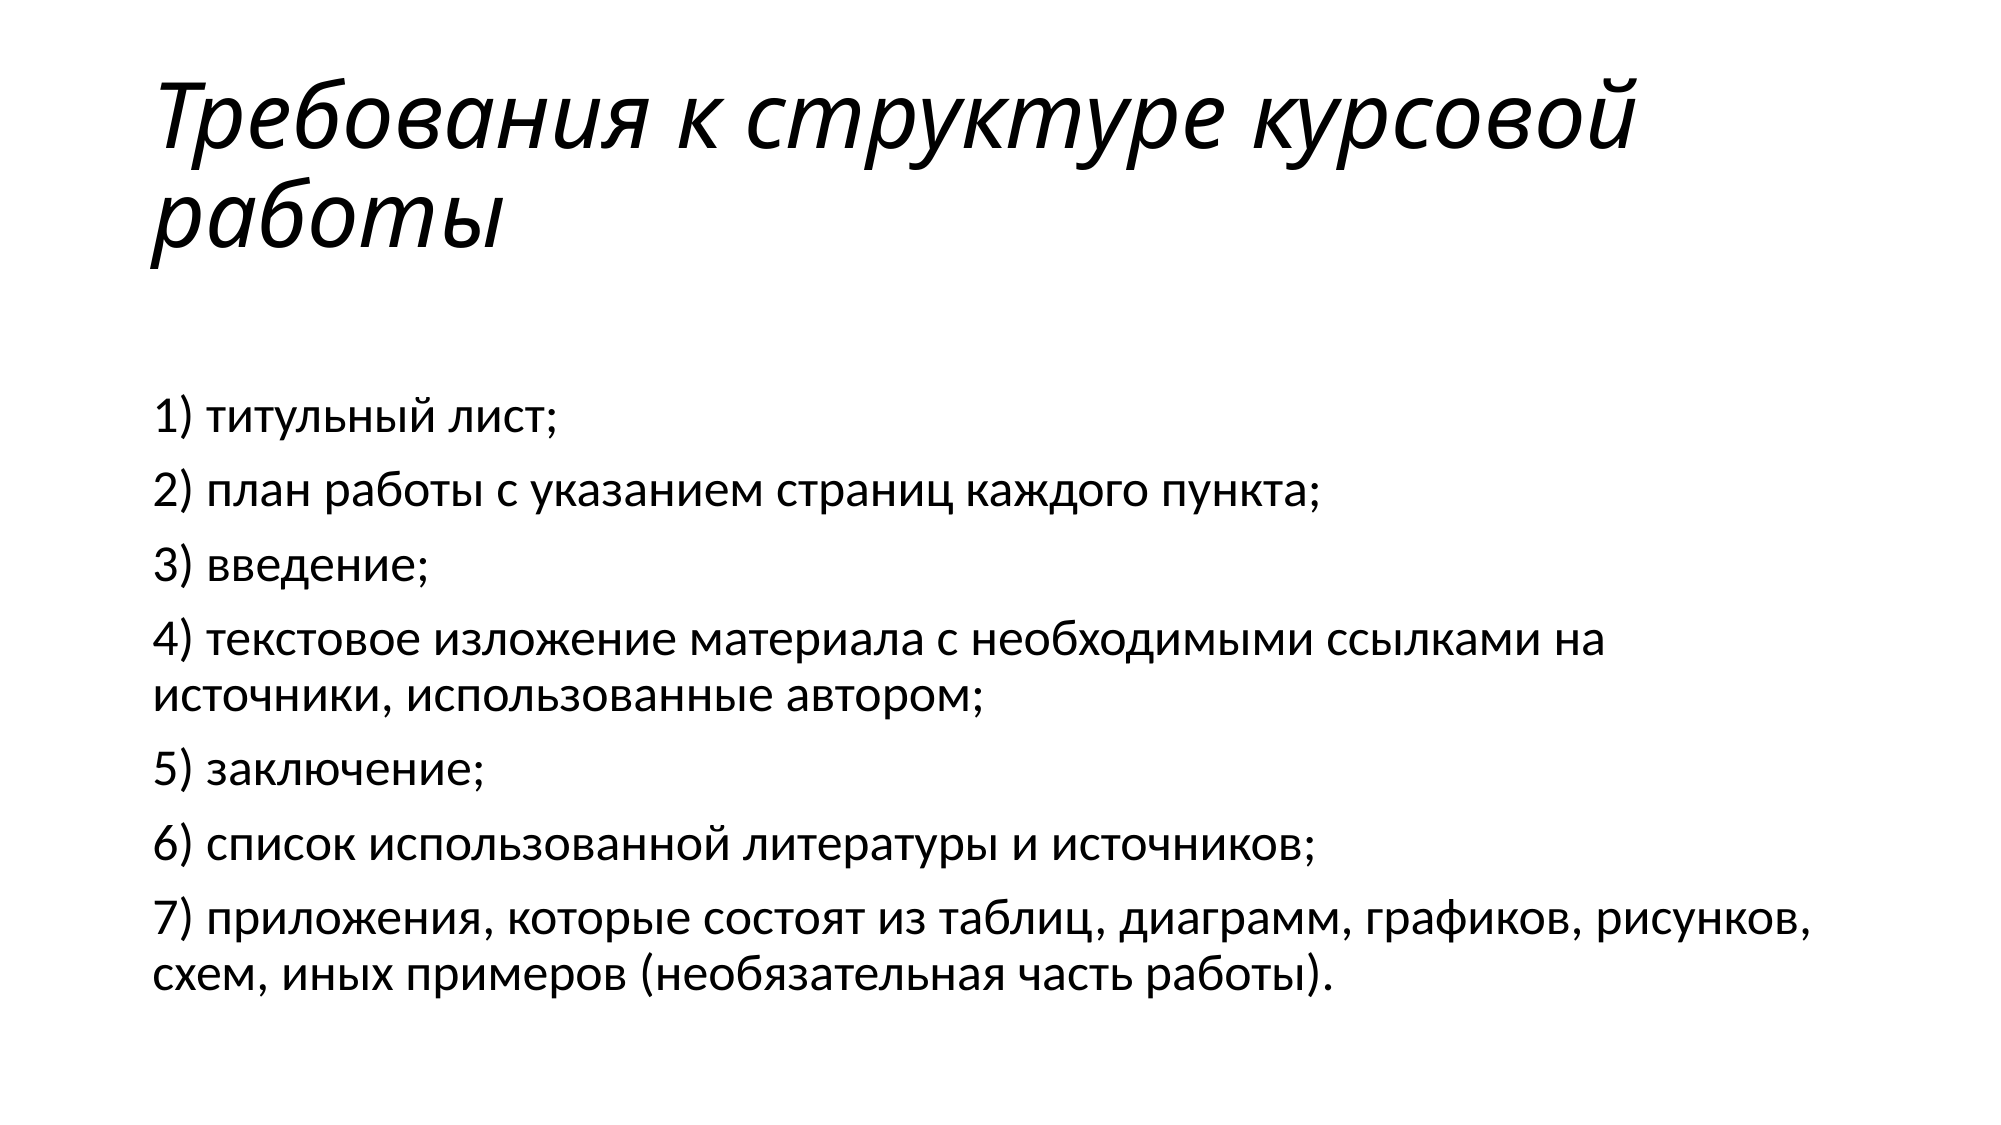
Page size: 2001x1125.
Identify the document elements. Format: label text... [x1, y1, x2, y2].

list 1) титульный лист; 2) план работы с указанием страниц каждого пункта; 3) введение; 4) текстовое изложение материала с необходимыми ссылками на источники, использованные автором; 5) заключение; 6) список использованной литературы и источников; 7) приложения, которые состоят из таблиц, диаграмм, графиков, рисунков, схем, иных примеров (необязательная часть работы). [137, 299, 1863, 1014]
title Требования к структуре курсовой работы [137, 59, 1863, 278]
